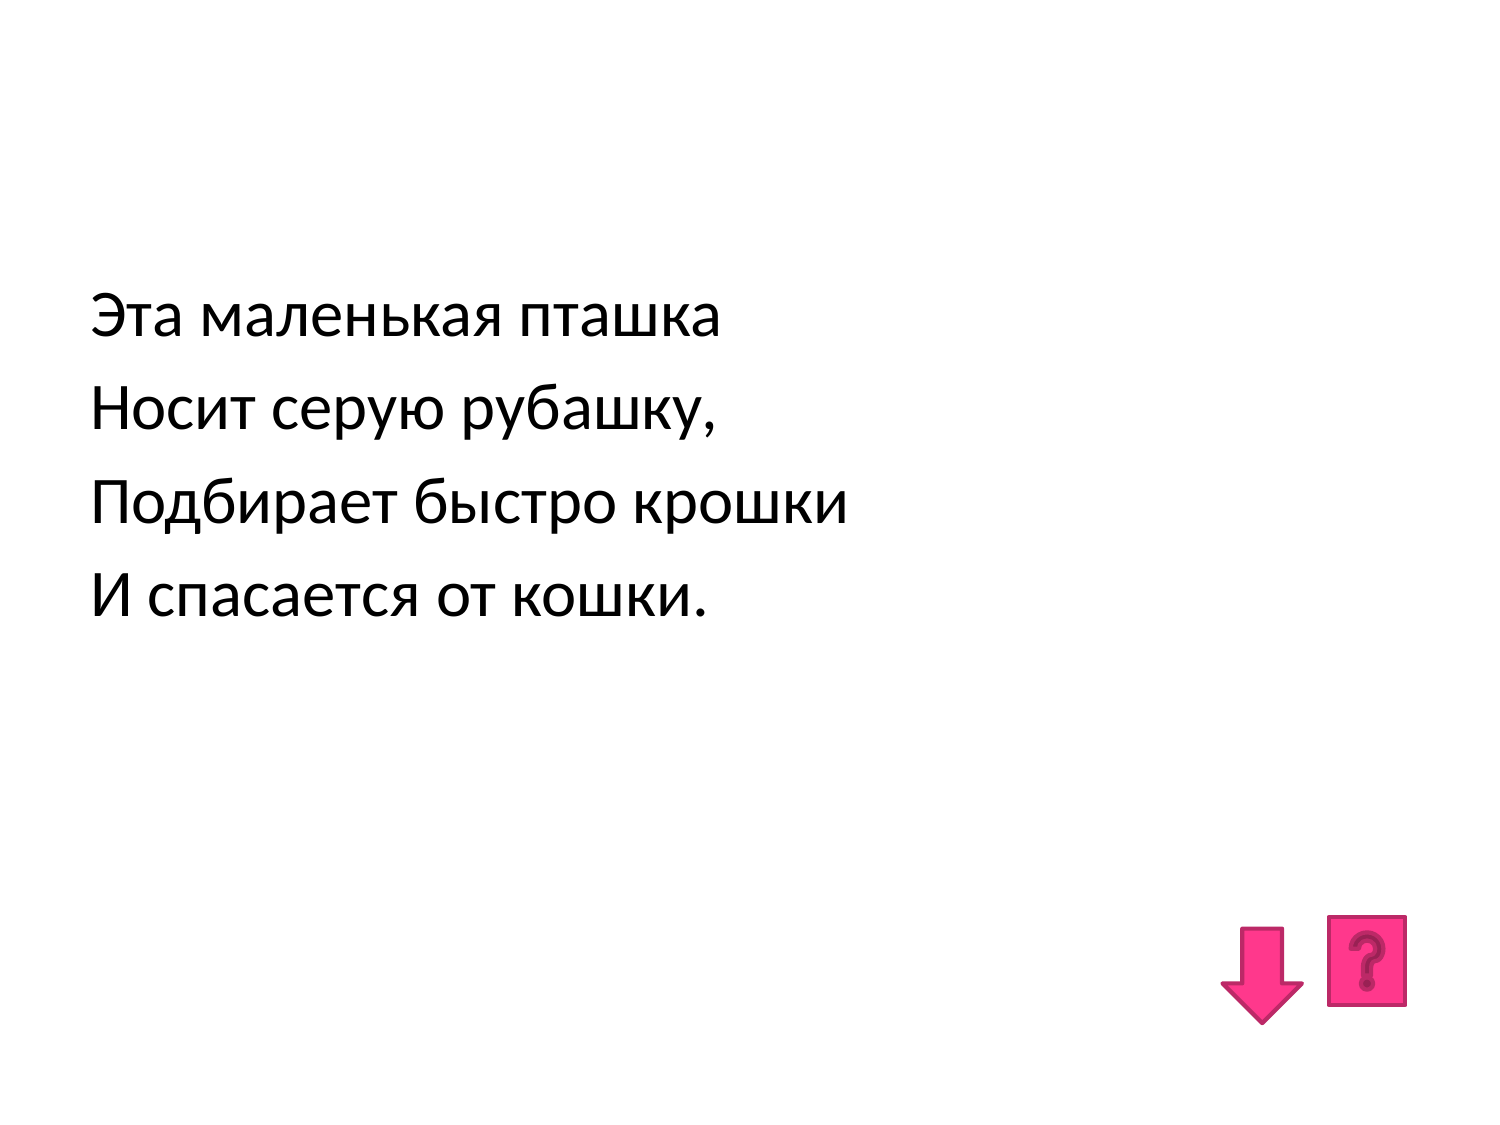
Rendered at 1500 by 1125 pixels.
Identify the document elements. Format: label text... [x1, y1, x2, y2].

text_box [1220, 926, 1304, 1026]
list Эта маленькая пташка Носит серую рубашку, Подбирает быстро крошки И спасается от кошки. [75, 262, 1425, 1005]
text_box [1327, 915, 1407, 1007]
